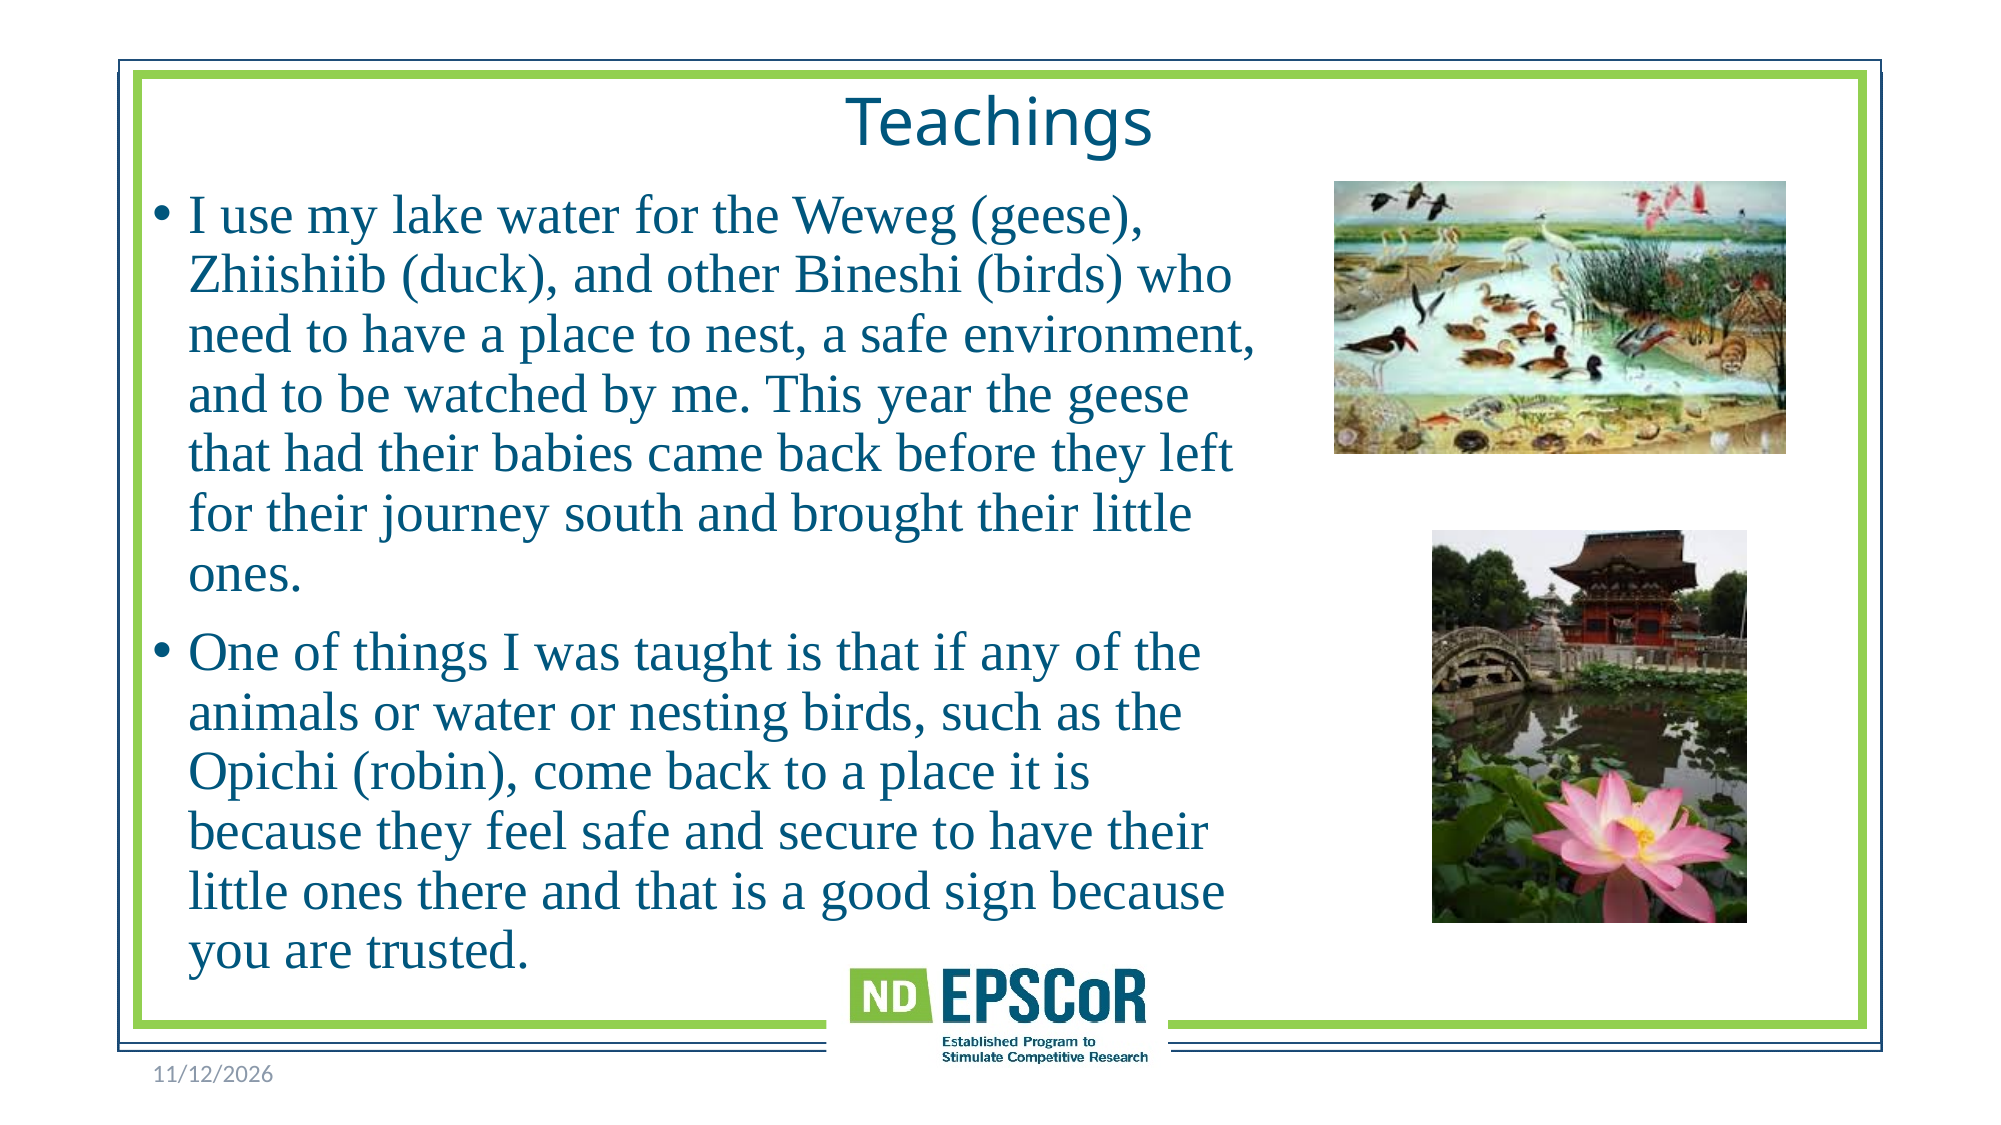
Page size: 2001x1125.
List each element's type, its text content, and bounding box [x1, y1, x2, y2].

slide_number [137, 1042, 588, 1103]
title Teachings [137, 80, 1863, 168]
picture [588, 72, 1883, 1068]
picture [1334, 181, 1786, 454]
picture [1089, 995, 1100, 1015]
picture [117, 72, 137, 1052]
list I use my lake water for the Weweg (geese), Zhiishiib (duck), and other Bineshi (birds) who need to have a place to nest, a safe environment, and to be watched by me. This year the geese that had their babies came back before they left for their journey south and brought their little ones. One of things I was taught is that if any of the animals or water or nesting birds, such as the Opichi (robin), come back to a place it is because they feel safe and secure to have their little ones there and that is a good sign because you are trusted. [137, 178, 1284, 995]
picture [1432, 530, 1747, 923]
